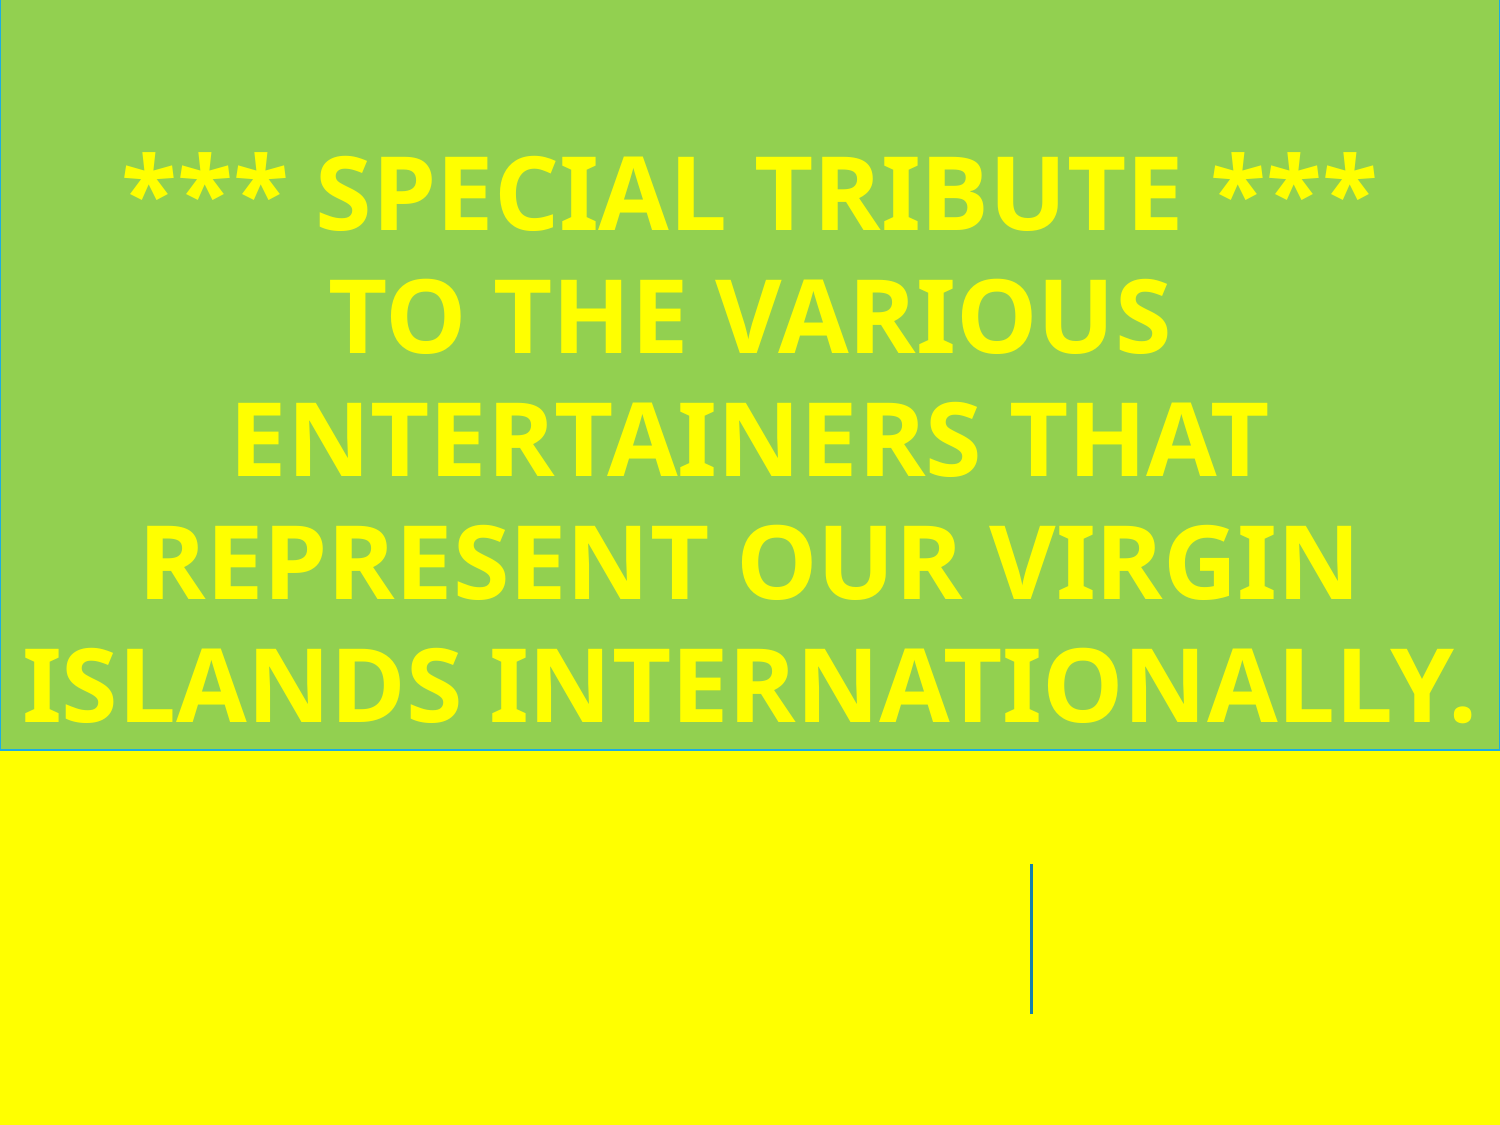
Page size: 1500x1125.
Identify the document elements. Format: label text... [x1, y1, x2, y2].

text_box *** SPECIAL TRIBUTE *** TO THE VARIOUS ENTERTAINERS THAT REPRESENT OUR VIRGIN ISLANDS INTERNATIONALLY. [0, 0, 1500, 751]
